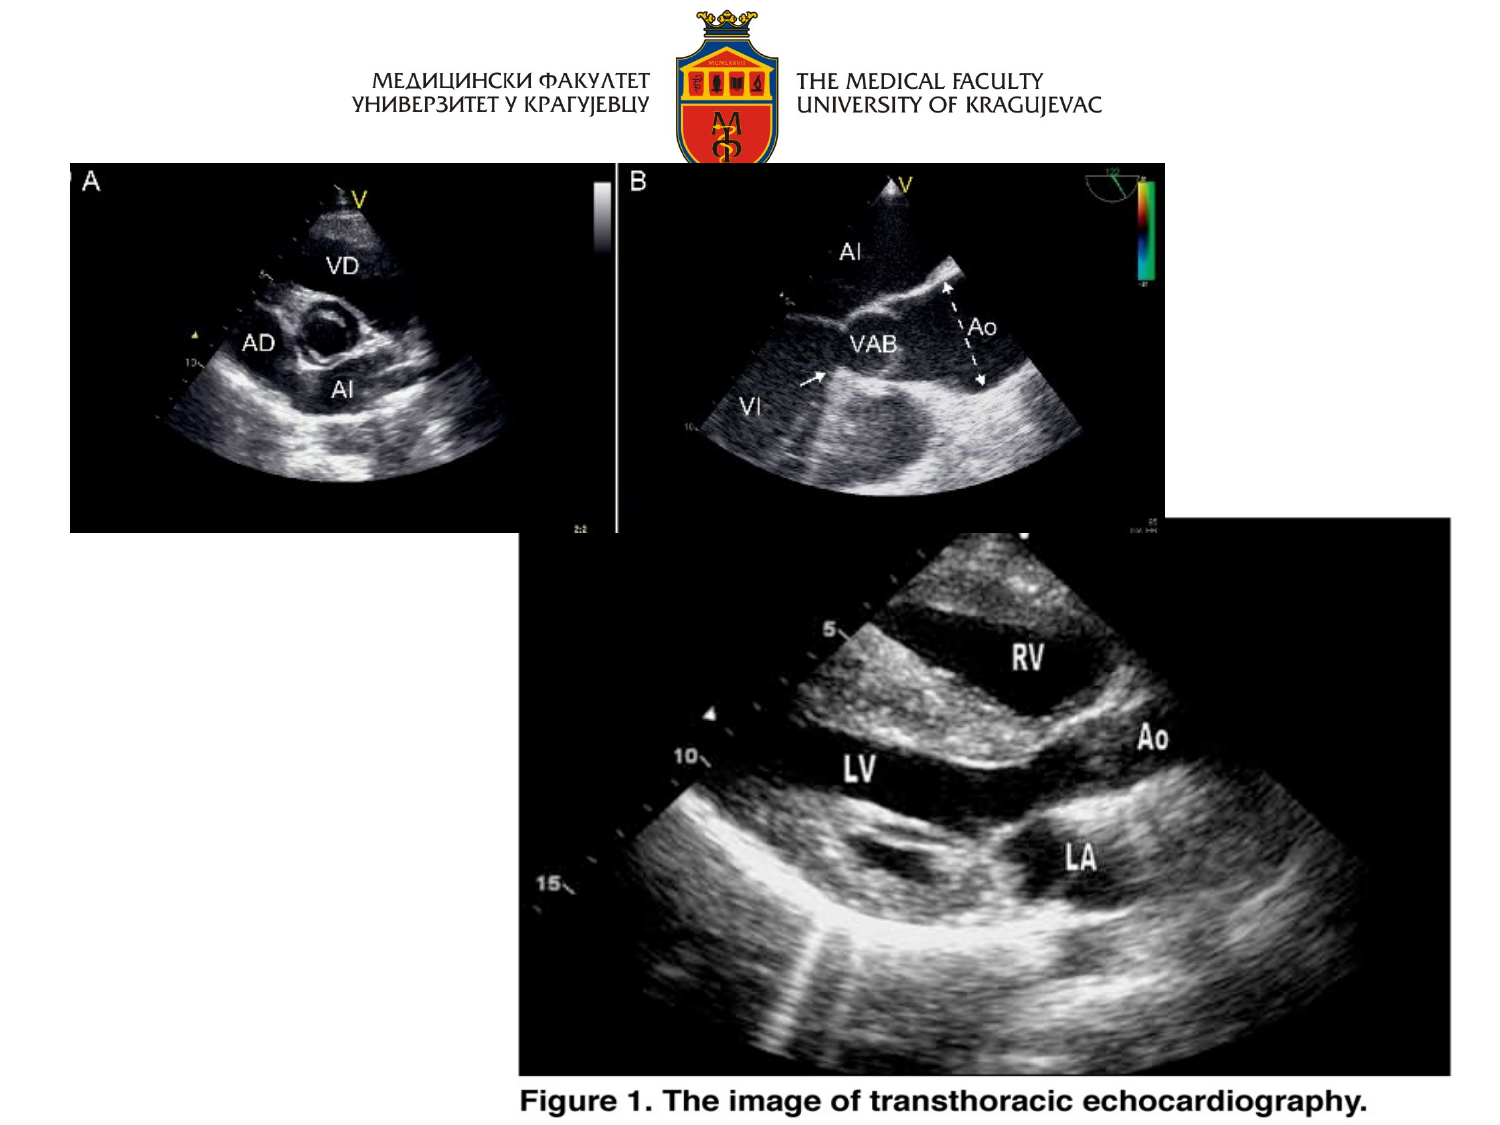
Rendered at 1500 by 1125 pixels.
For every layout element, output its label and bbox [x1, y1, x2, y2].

list [515, 515, 1454, 1125]
picture [70, 0, 1165, 533]
